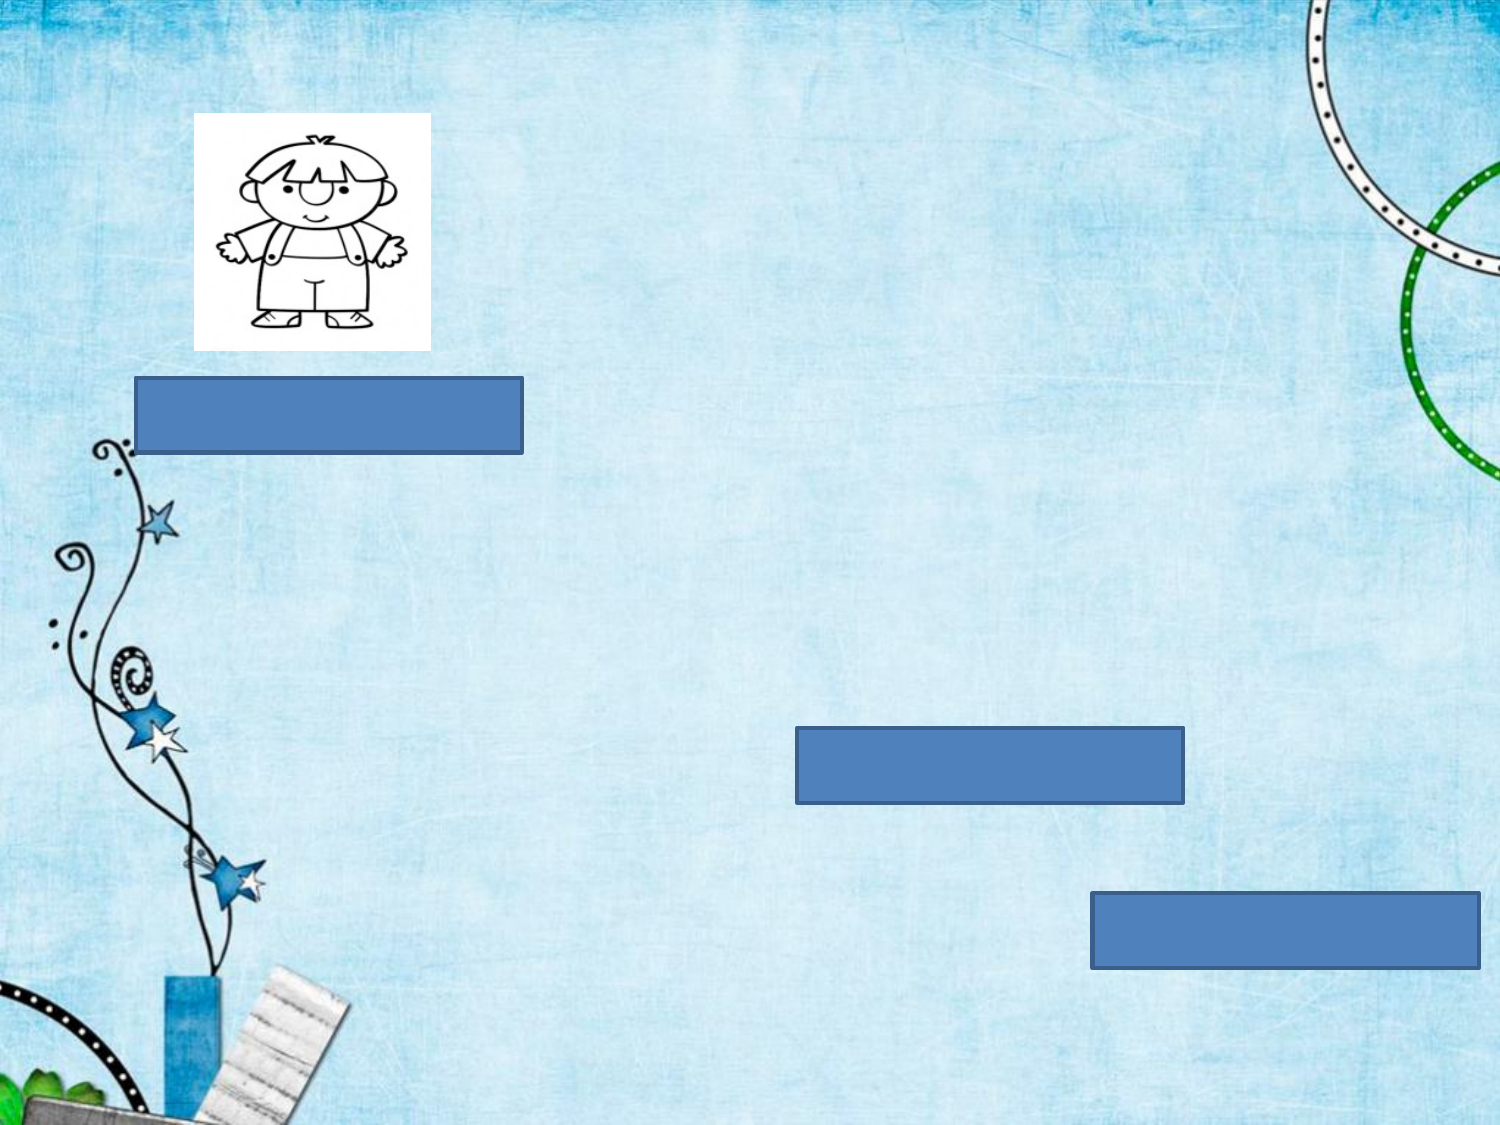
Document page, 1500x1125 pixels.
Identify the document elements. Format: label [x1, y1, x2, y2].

picture [0, 0, 1500, 1125]
text_box [1090, 891, 1481, 970]
text_box [795, 726, 1185, 805]
text_box [134, 376, 524, 455]
